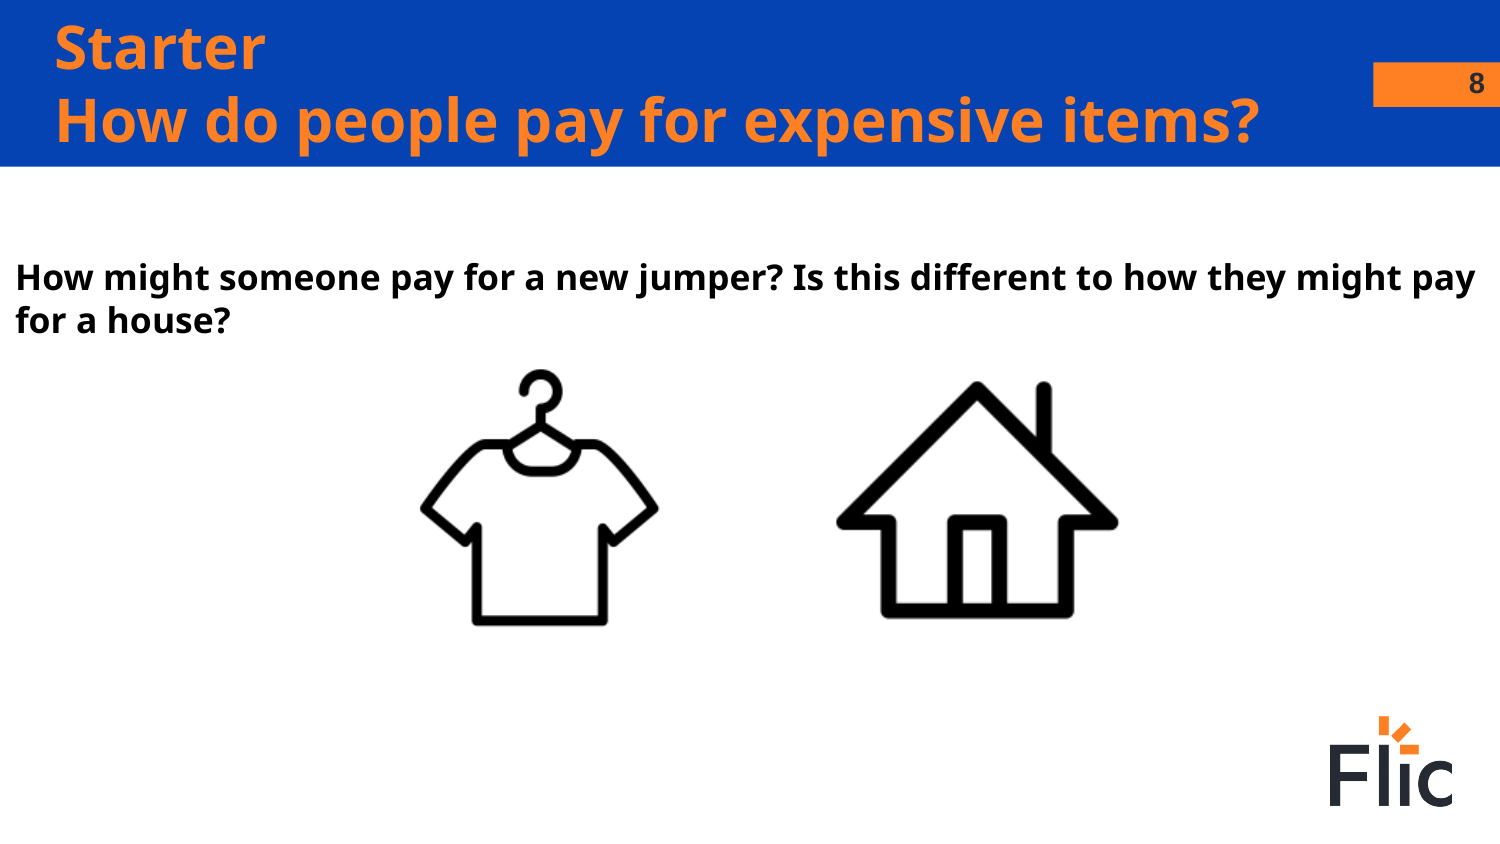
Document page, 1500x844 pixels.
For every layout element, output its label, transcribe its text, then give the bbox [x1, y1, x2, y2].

picture [1330, 716, 1452, 807]
title Starter How do people pay for expensive items? [39, 39, 1308, 125]
picture [399, 355, 684, 646]
slide_number ‹#› [1410, 49, 1500, 115]
picture [821, 344, 1135, 658]
text_box How might someone pay for a new jumper? Is this different to how they might pay for a house? [0, 240, 1500, 356]
